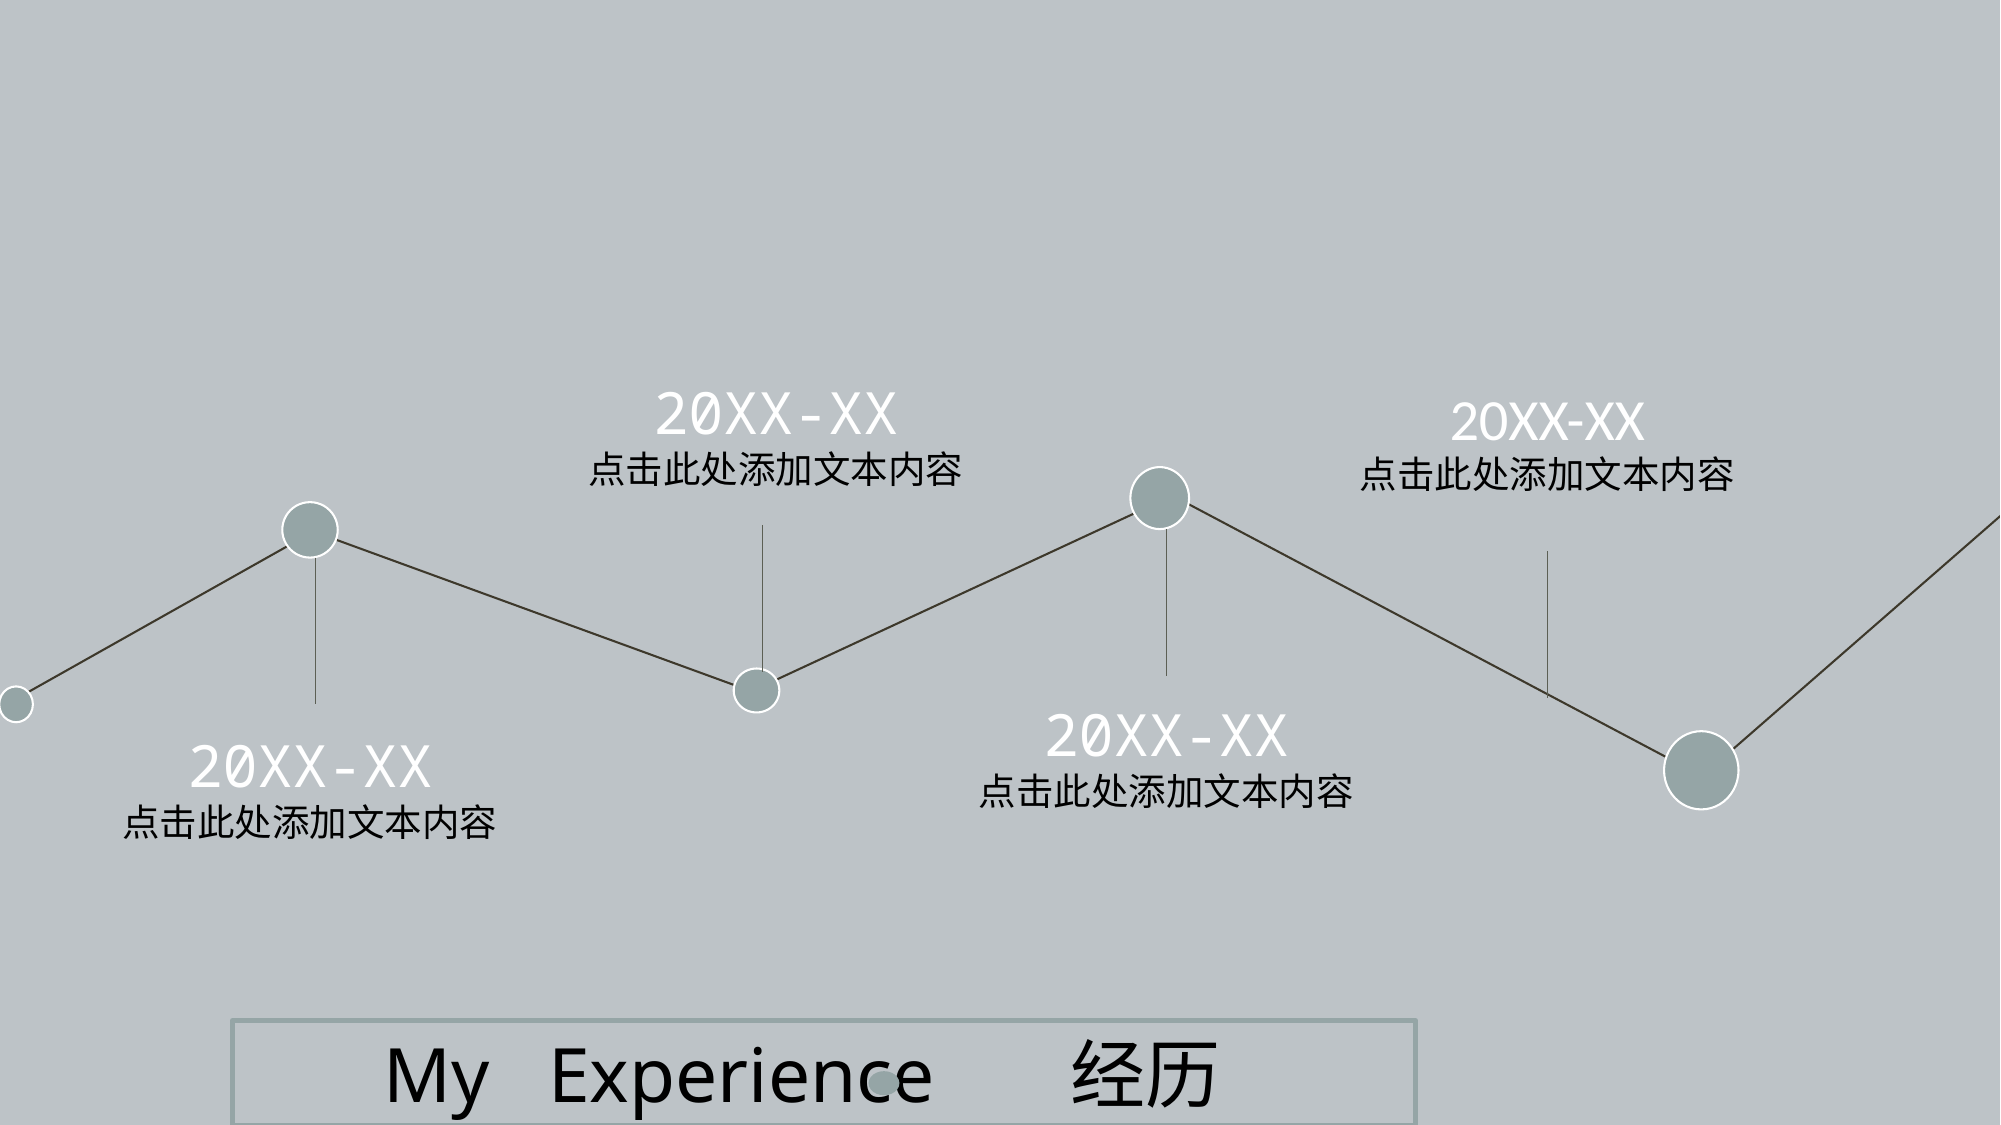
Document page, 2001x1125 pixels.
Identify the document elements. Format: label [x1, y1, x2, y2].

text_box [1292, 374, 1802, 698]
text_box [1380, 397, 2000, 810]
text_box [232, 1020, 1416, 1125]
text_box [0, 397, 953, 810]
text_box [105, 557, 515, 854]
text_box [980, 397, 1292, 528]
text_box [953, 528, 1380, 822]
text_box [572, 368, 980, 672]
